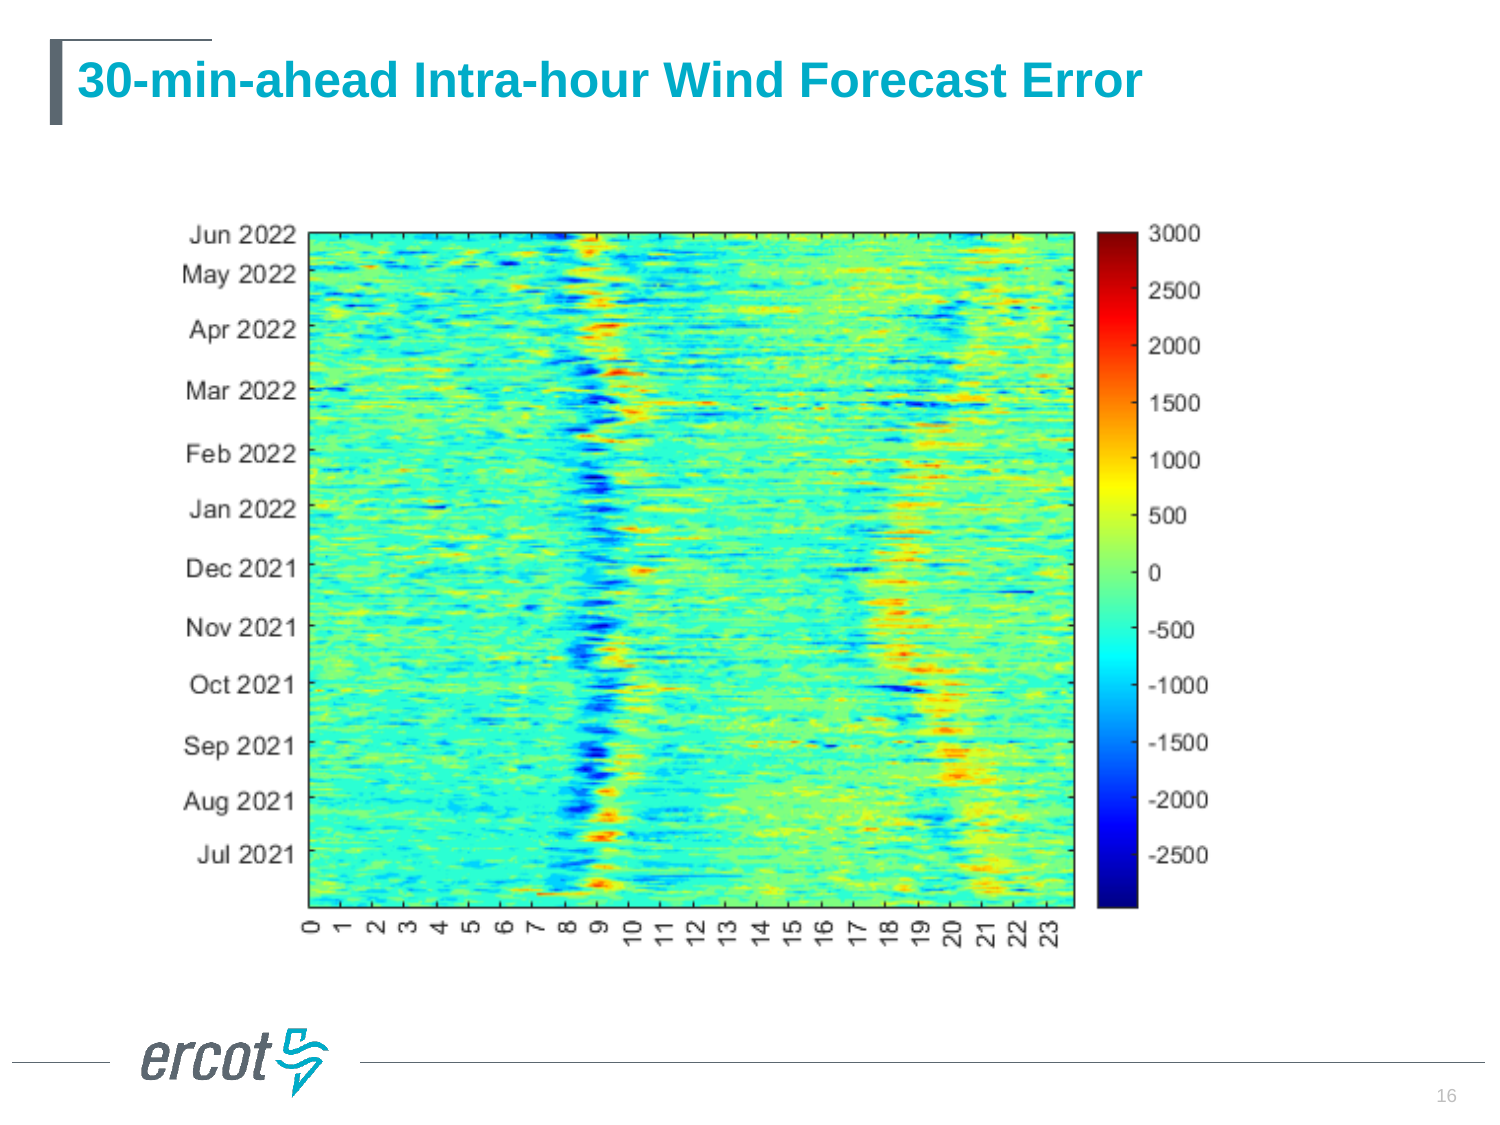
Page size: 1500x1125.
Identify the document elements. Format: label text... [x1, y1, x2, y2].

title 30-min-ahead Intra-hour Wind Forecast Error [62, 39, 1450, 125]
picture [137, 1024, 332, 1100]
picture [180, 171, 1285, 1000]
